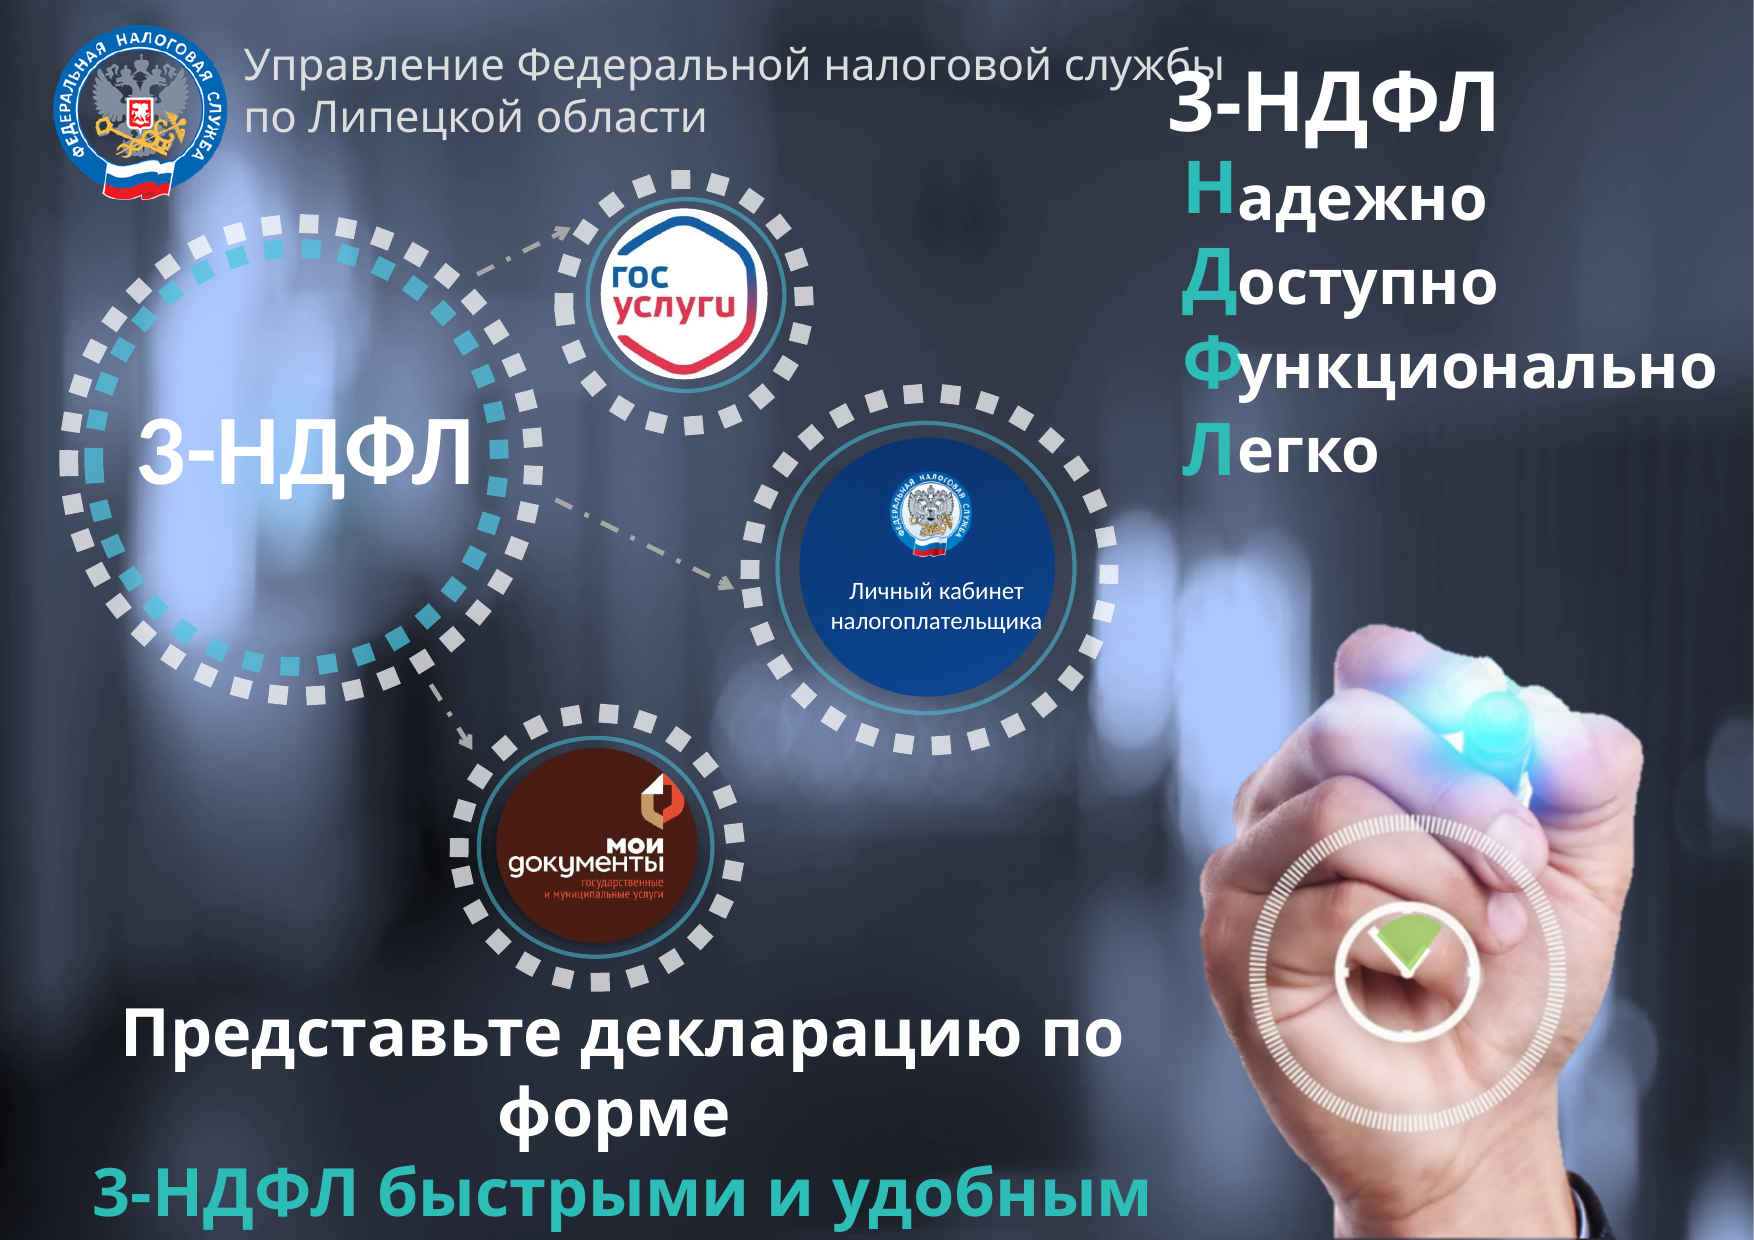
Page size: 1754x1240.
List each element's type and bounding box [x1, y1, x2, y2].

text_box [476, 227, 571, 275]
text_box [430, 684, 473, 751]
text_box [458, 713, 736, 983]
text_box [554, 499, 735, 590]
picture [0, 0, 1754, 1240]
